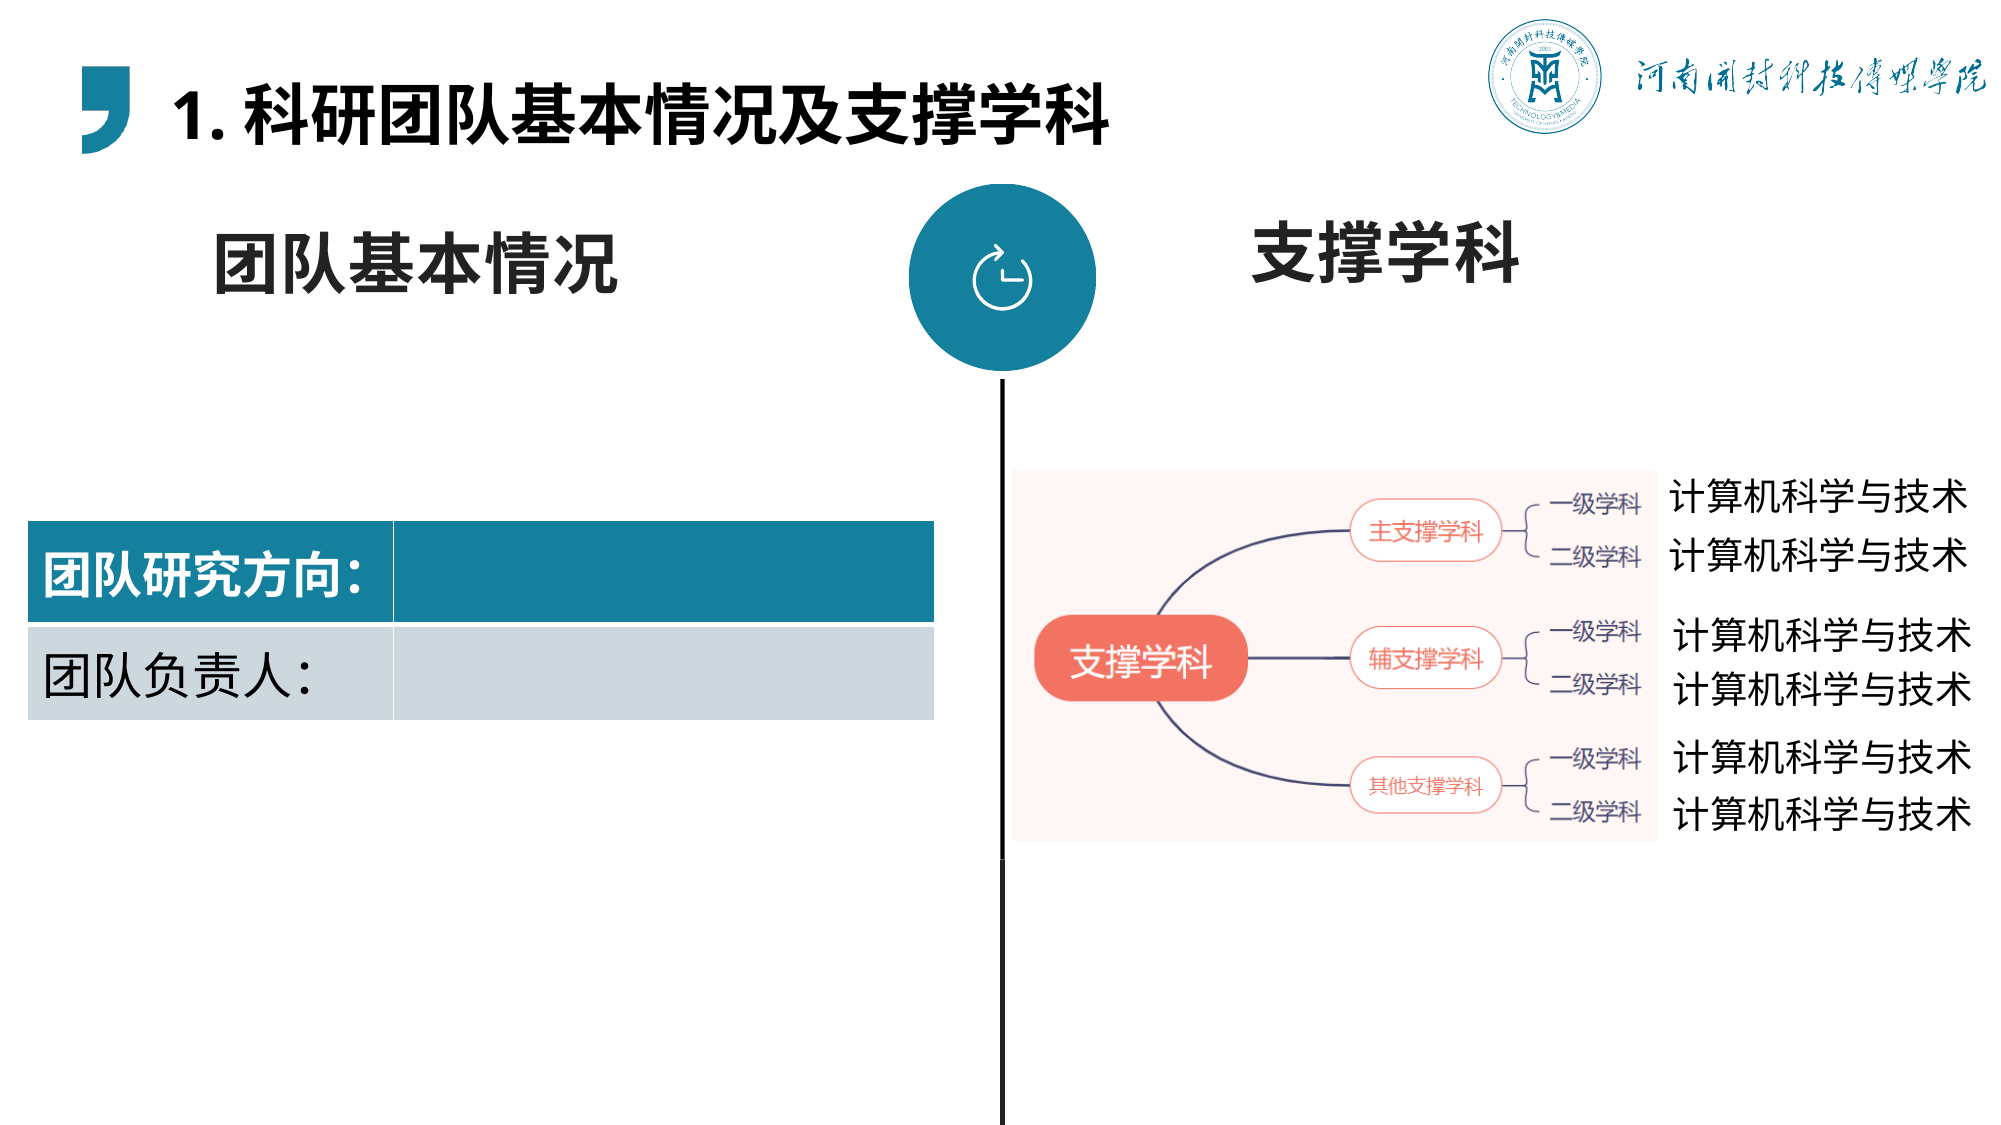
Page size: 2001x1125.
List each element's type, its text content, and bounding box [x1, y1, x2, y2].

picture [27, 2, 255, 214]
table_header 团队研究方向： [28, 521, 393, 622]
text_box 1.科研团队基本情况及支撑学科 [255, 65, 1227, 160]
text_box 计算机科学与技术 [1657, 784, 2000, 844]
table_cell [394, 627, 934, 720]
text_box [908, 183, 1097, 372]
text_box 计算机科学与技术 [1658, 726, 2000, 784]
text_box 团队基本情况 [208, 214, 676, 310]
text_box 计算机科学与技术 [1653, 465, 1997, 524]
picture [1012, 470, 1658, 841]
picture [1488, 19, 1986, 134]
table_header [394, 521, 934, 622]
table_cell 团队负责人： [28, 627, 393, 720]
text_box 计算机科学与技术 [1658, 604, 2000, 658]
text_box [972, 243, 1033, 311]
text_box 支撑学科 [1246, 203, 1713, 299]
text_box 计算机科学与技术 [1658, 658, 2000, 719]
text_box 计算机科学与技术 [1658, 524, 1997, 585]
